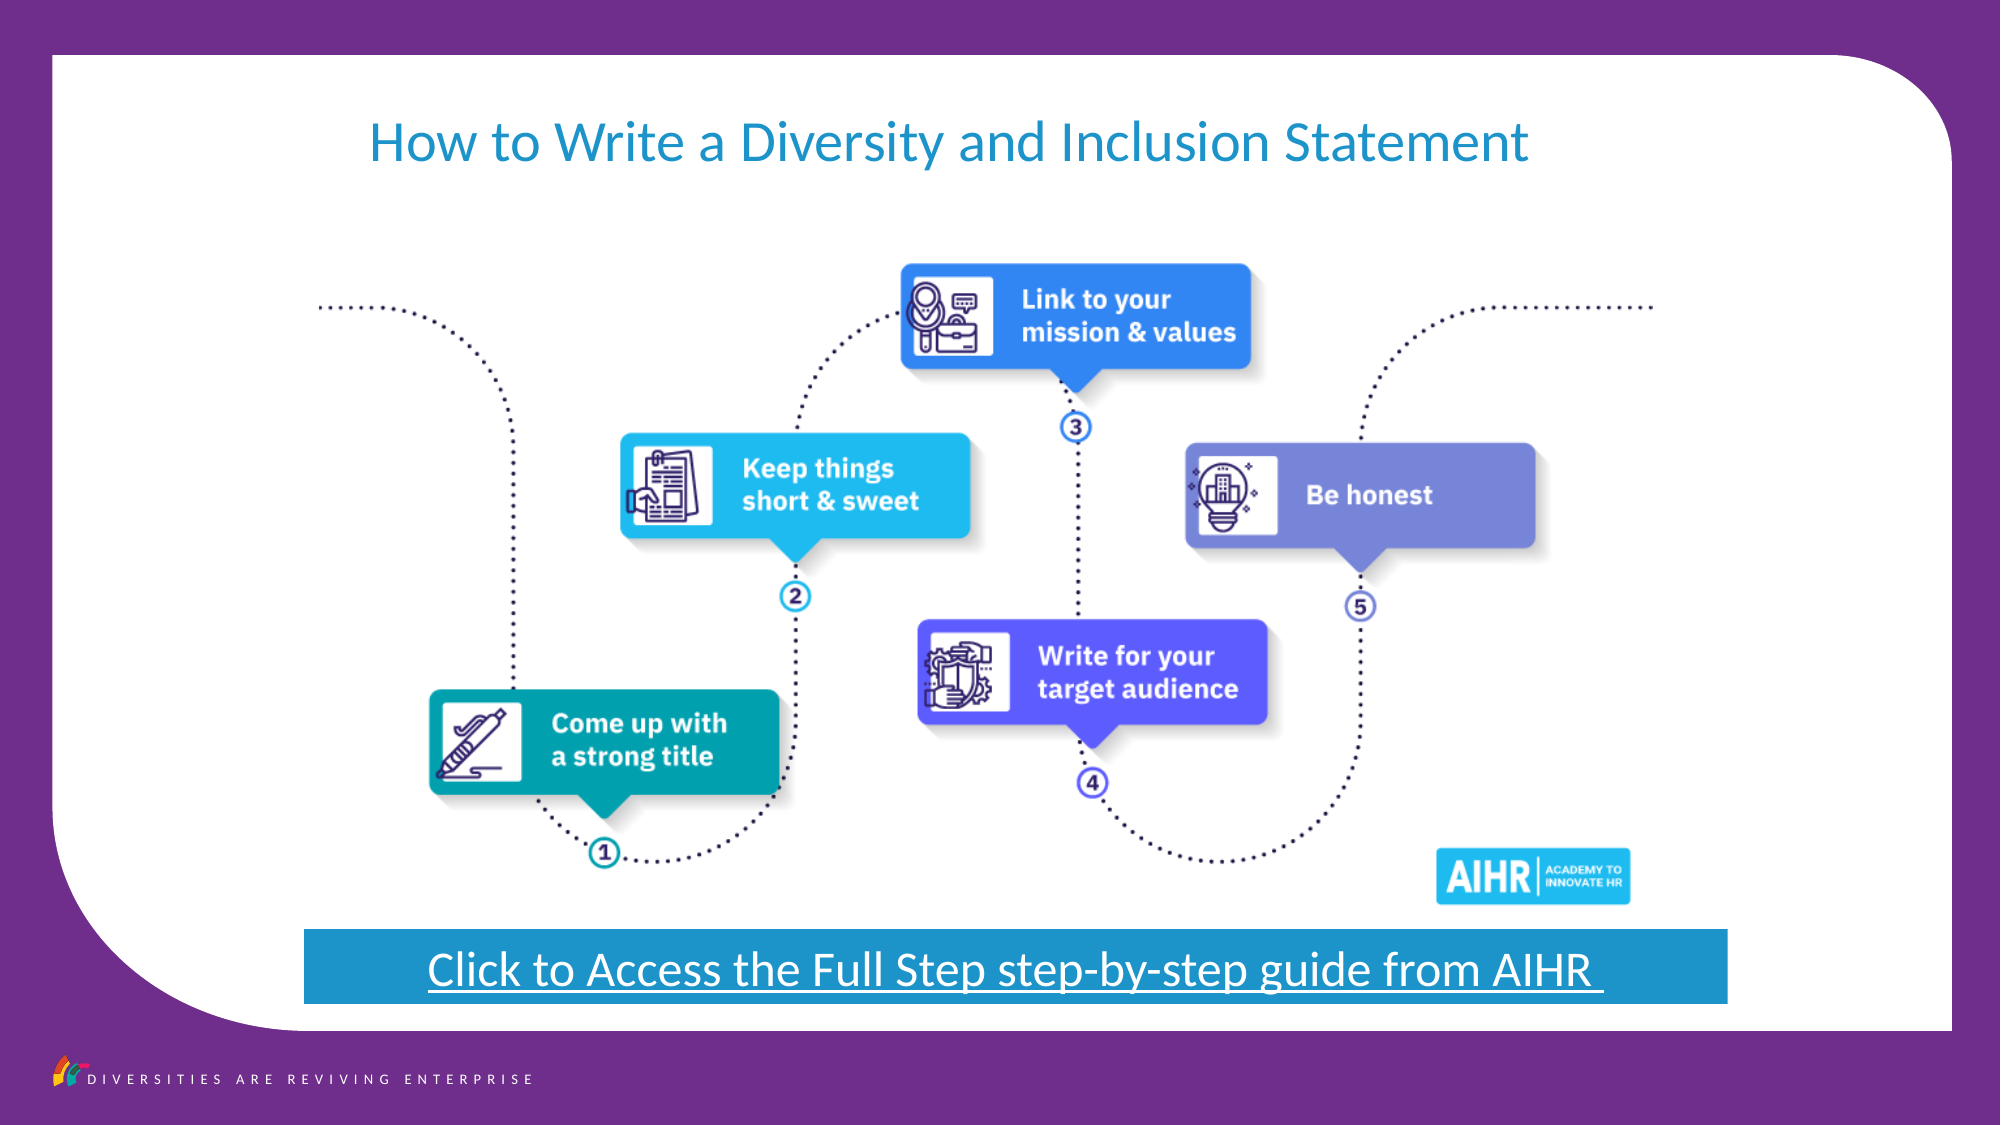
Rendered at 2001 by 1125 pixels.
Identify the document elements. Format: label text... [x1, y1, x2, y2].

text_box Click to Access the Full Step step-by-step guide from AIHR [304, 929, 1728, 1004]
picture [318, 224, 1653, 924]
text_box How to Write a Diversity and Inclusion Statement [283, 96, 1618, 181]
